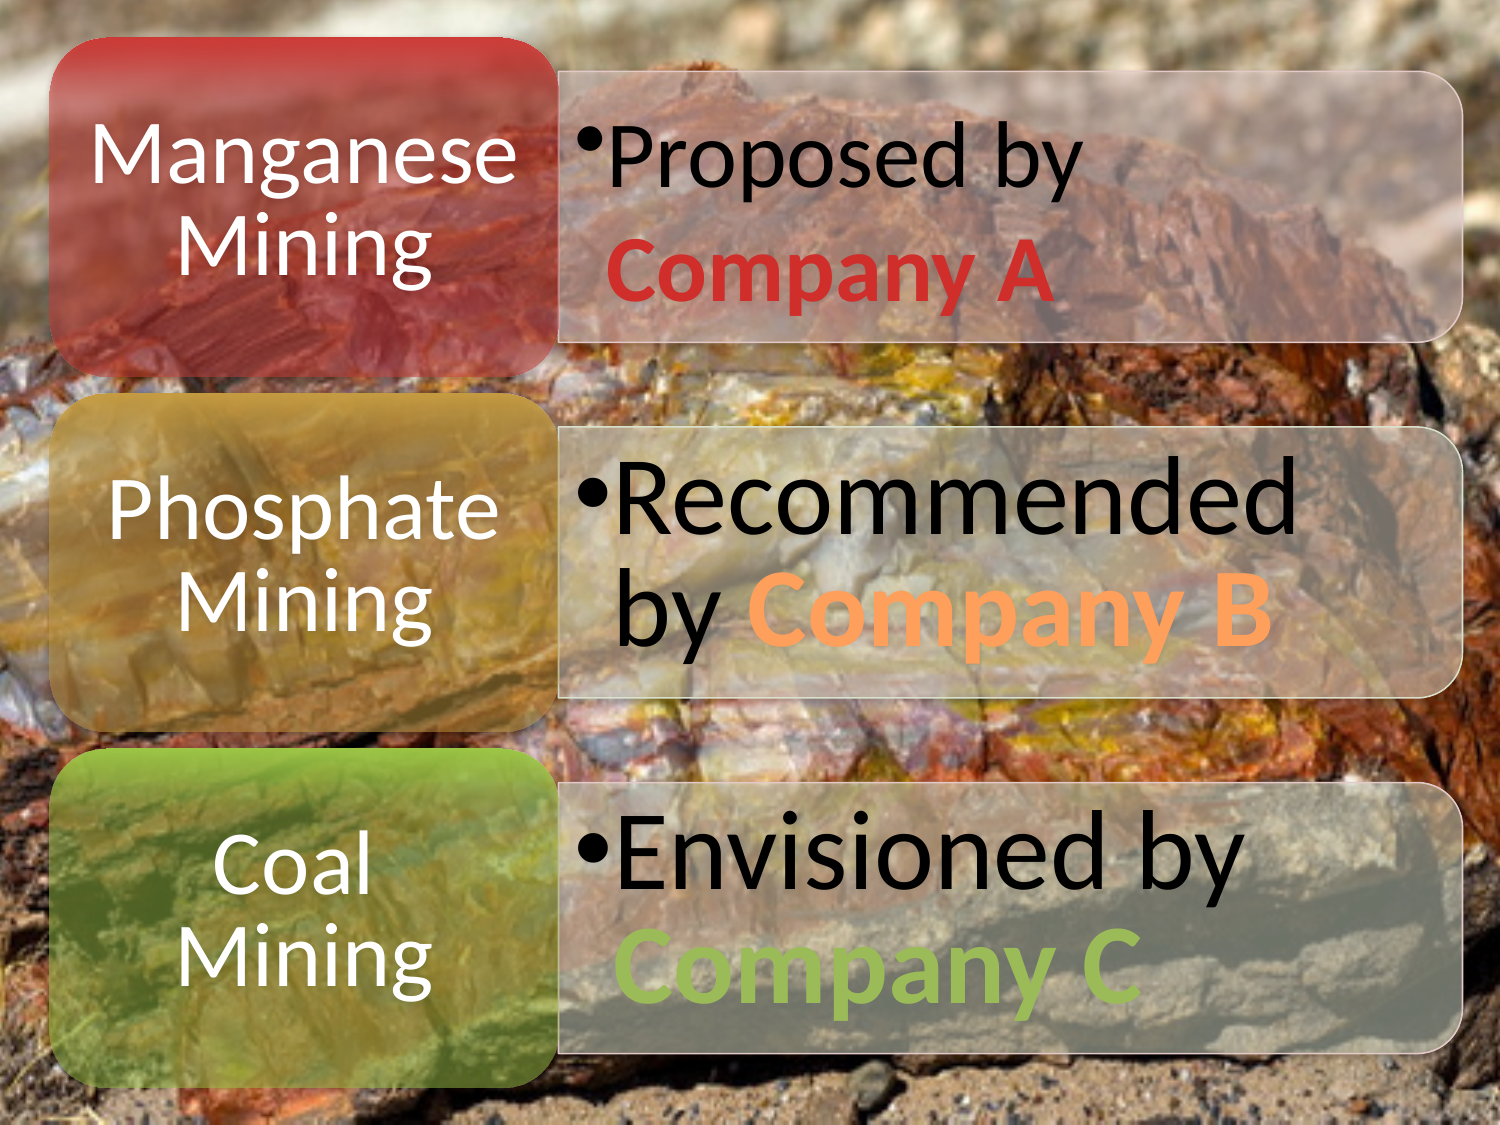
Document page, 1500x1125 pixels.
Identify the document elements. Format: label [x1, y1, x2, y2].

picture [0, 0, 1500, 1125]
text_box [49, 37, 1463, 1088]
